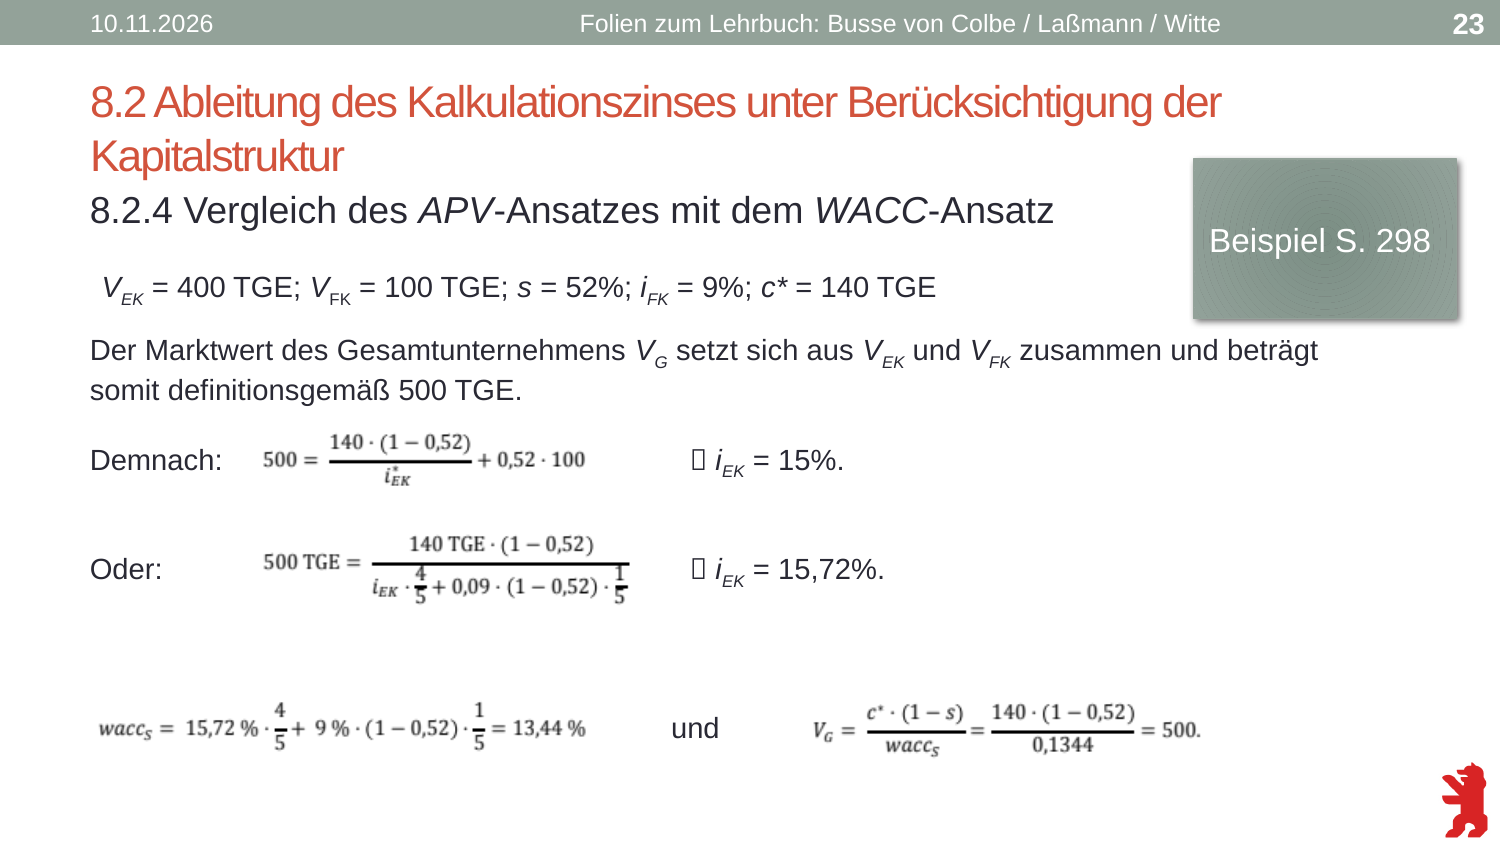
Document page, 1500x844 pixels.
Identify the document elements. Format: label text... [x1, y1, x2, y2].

picture [74, 683, 604, 778]
text_box Der Marktwert des Gesamtunternehmens VG setzt sich aus VEK und VFK zusammen und beträgt somit definitionsgemäß 500 TGE. Demnach:  iEK = 15%. Oder:  iEK = 15,72%. [75, 324, 1387, 633]
text_box VEK = 400 TGE; VFK = 100 TGE; s = 52%; iFK = 9%; c* = 140 TGE [86, 261, 952, 316]
title 8.2 Ableitung des Kalkulationszinses unter Berücksichtigung der Kapitalstruktur [75, 65, 1425, 178]
picture [1434, 760, 1500, 844]
text_box Beispiel S. 298 [1193, 158, 1457, 319]
picture [789, 685, 1224, 780]
text_box 8.2.4 Vergleich des APV-Ansatzes mit dem WACC-Ansatz [74, 178, 1190, 239]
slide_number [75, 2, 550, 43]
slide_number 23 [1325, 2, 1500, 43]
text_box und [656, 702, 735, 752]
picture [238, 410, 624, 513]
footer Folien zum Lehrbuch: Busse von Colbe / Laßmann / Witte [562, 2, 1238, 43]
picture [238, 517, 922, 612]
